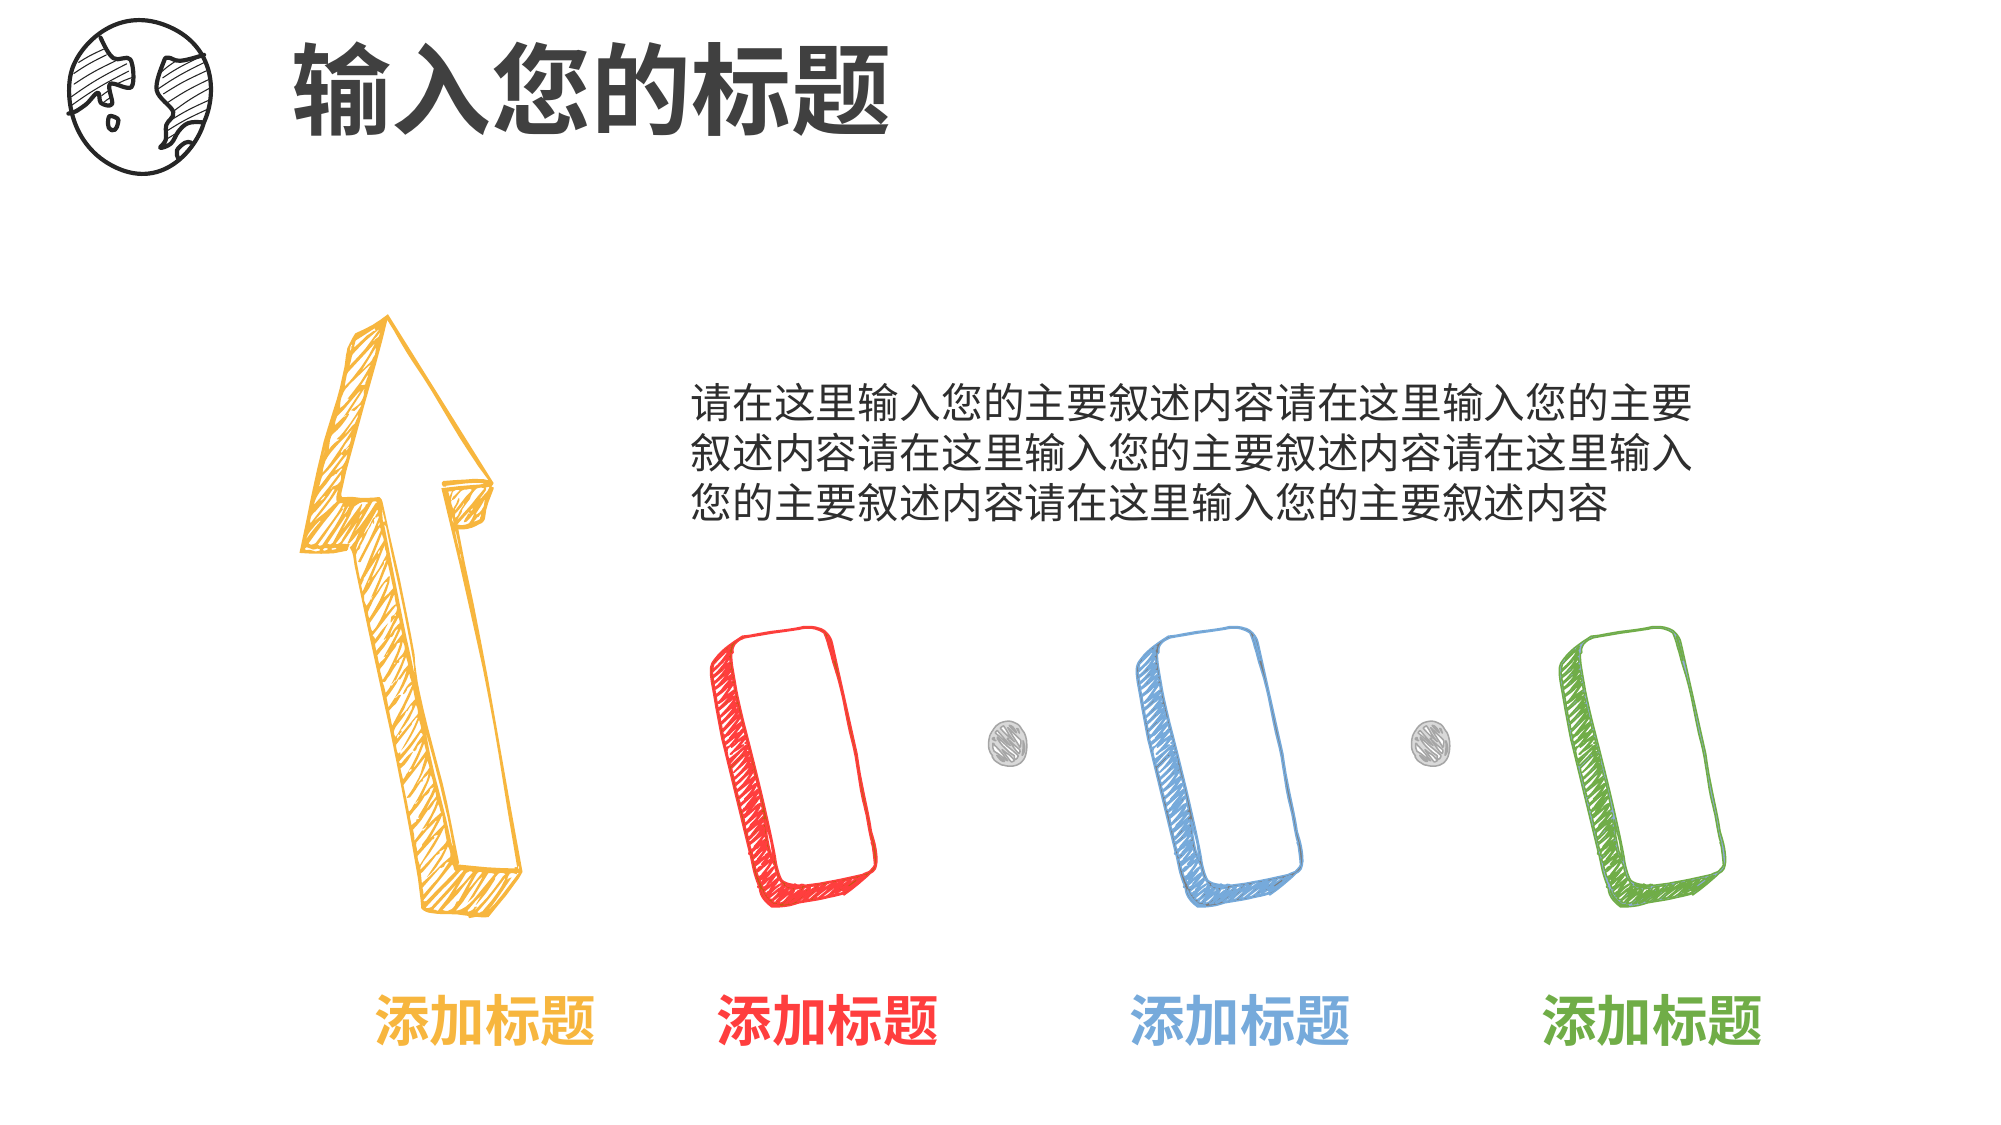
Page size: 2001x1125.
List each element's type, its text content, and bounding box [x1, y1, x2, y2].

text_box 输入您的标题 [276, 20, 907, 155]
text_box 添加标题 [1114, 978, 1366, 1060]
text_box [988, 721, 1027, 767]
text_box 添加标题 [1526, 978, 1779, 1060]
text_box [710, 626, 877, 907]
text_box [1136, 626, 1303, 907]
text_box [1411, 721, 1450, 767]
text_box [1559, 626, 1726, 907]
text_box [65, 20, 215, 172]
text_box [299, 314, 523, 919]
text_box 添加标题 [701, 978, 954, 1060]
text_box 添加标题 [359, 978, 612, 1060]
text_box 请在这里输入您的主要叙述内容请在这里输入您的主要叙述内容请在这里输入您的主要叙述内容请在这里输入您的主要叙述内容请在这里输入您的主要叙述内容 [690, 377, 1695, 578]
